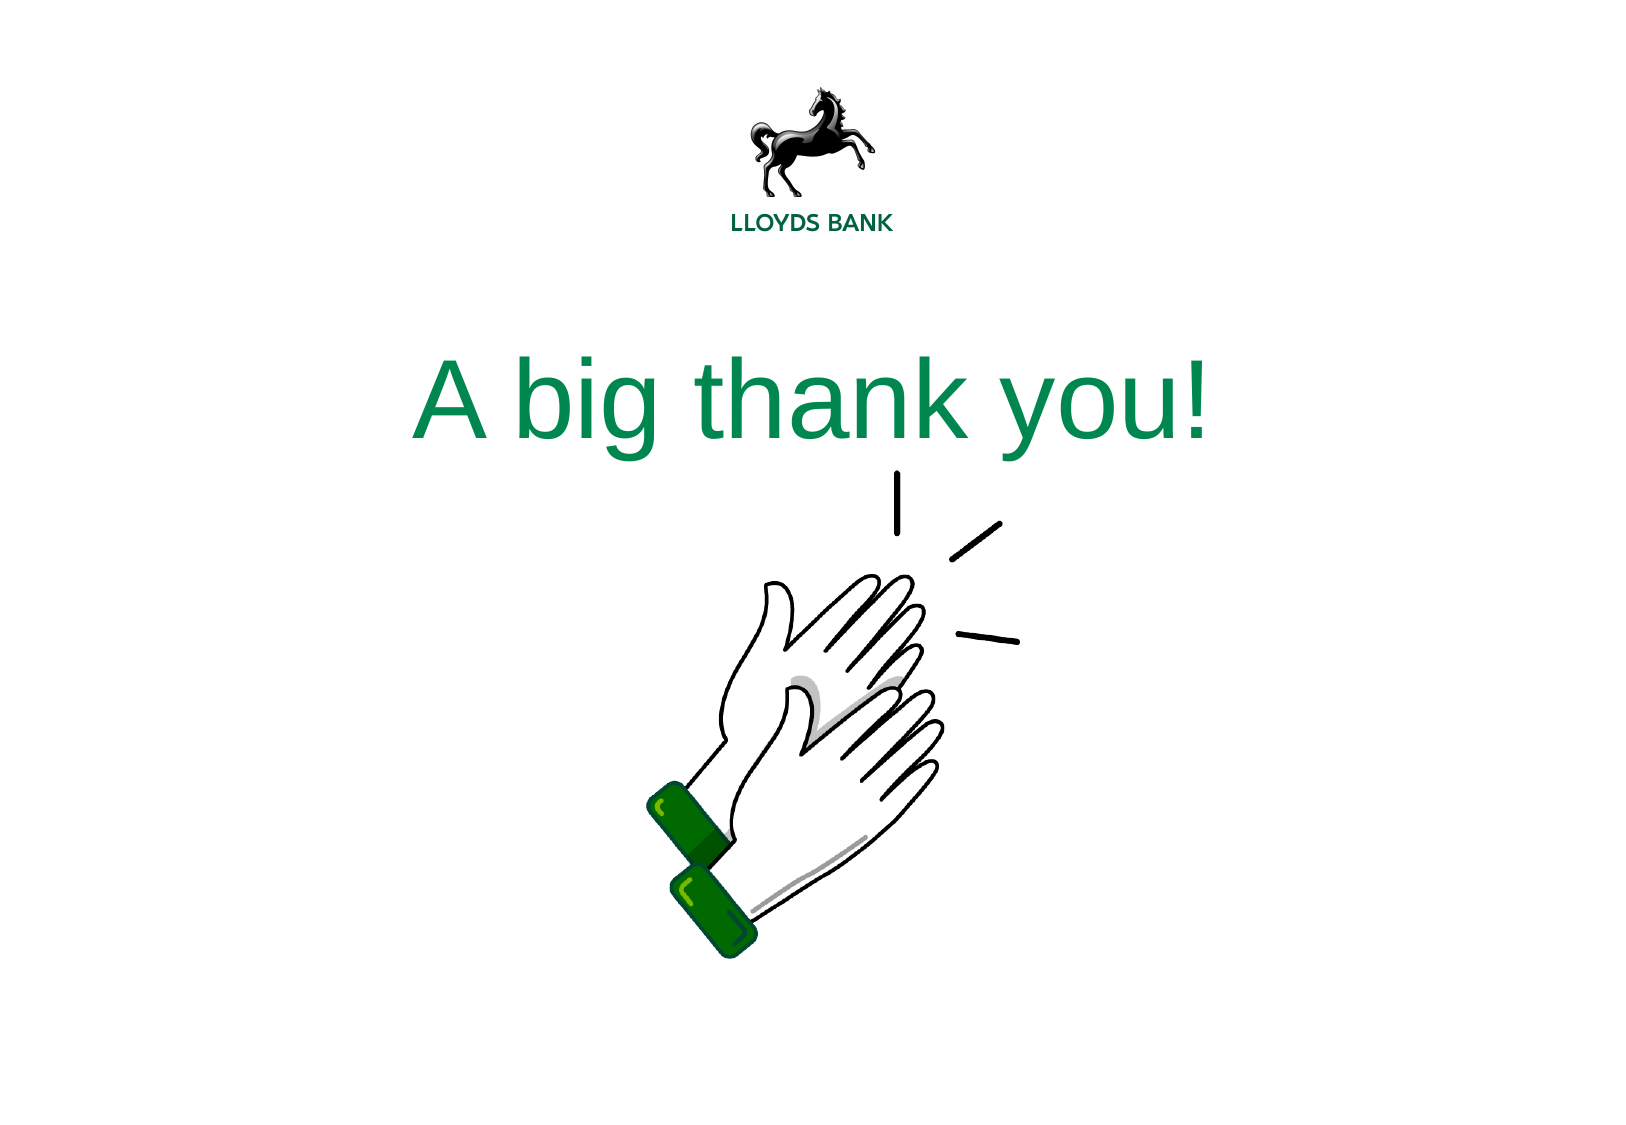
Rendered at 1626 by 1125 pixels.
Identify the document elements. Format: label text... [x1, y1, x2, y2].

picture [645, 470, 1021, 960]
title A big thank you! [0, 326, 1625, 463]
picture [698, 51, 927, 258]
